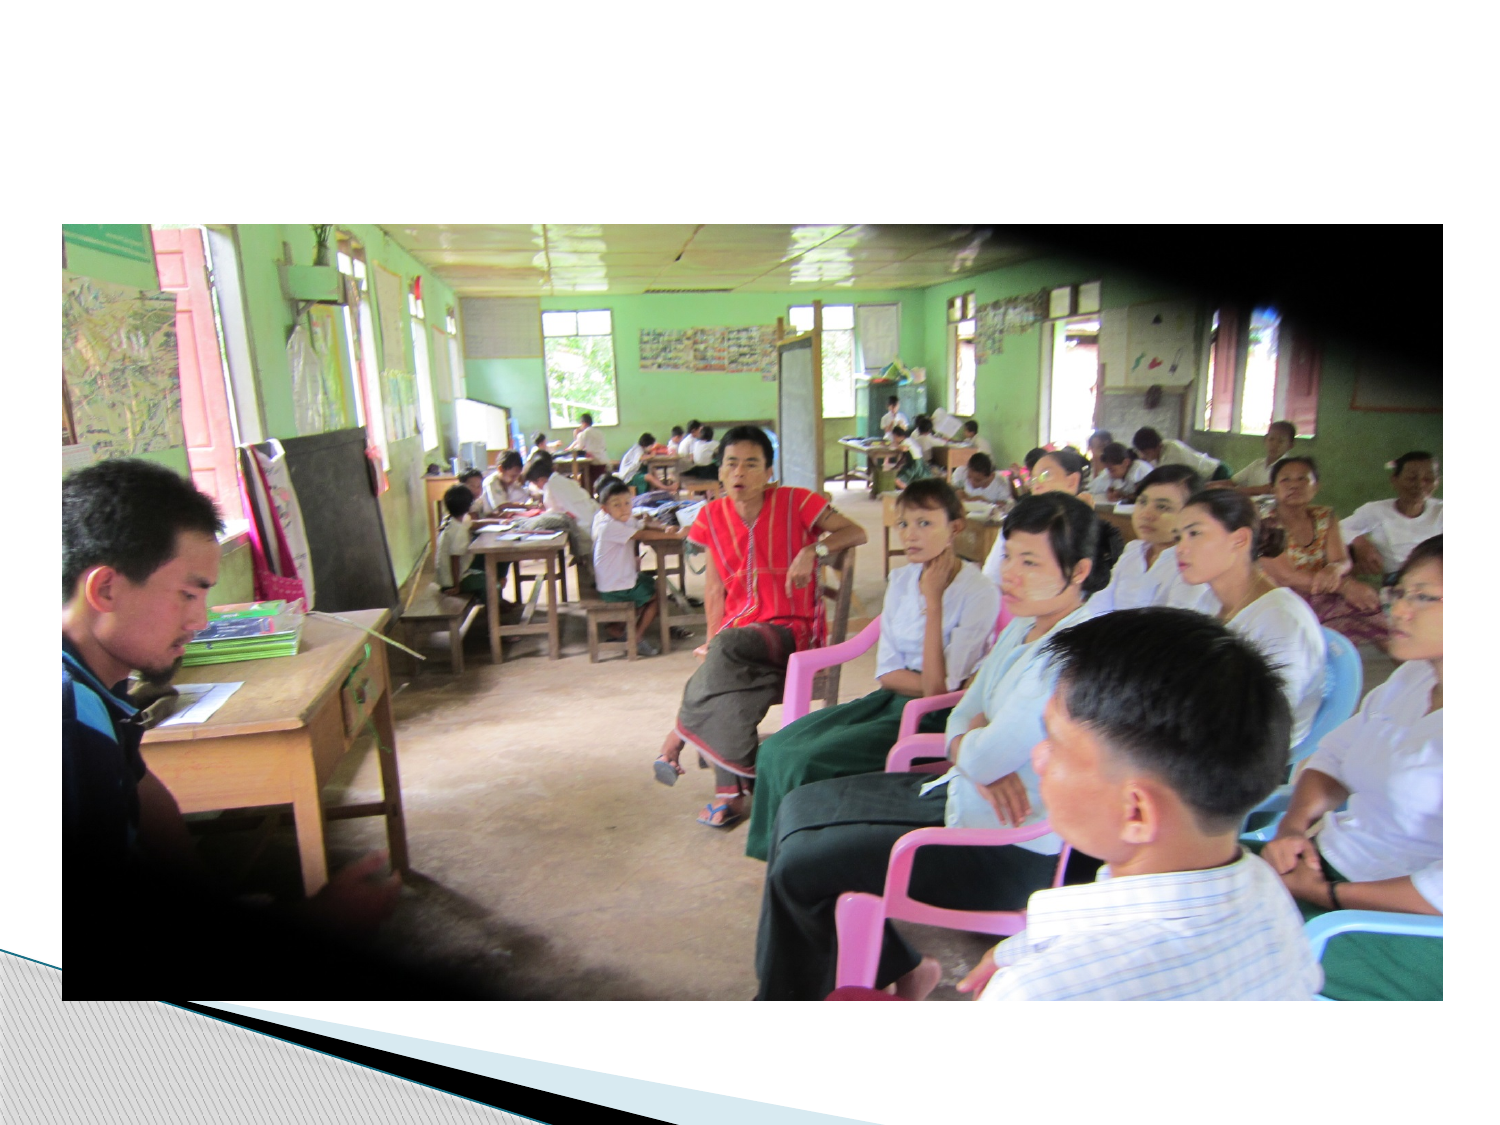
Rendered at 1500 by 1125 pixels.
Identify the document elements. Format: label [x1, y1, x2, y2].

list [62, 224, 1443, 1001]
